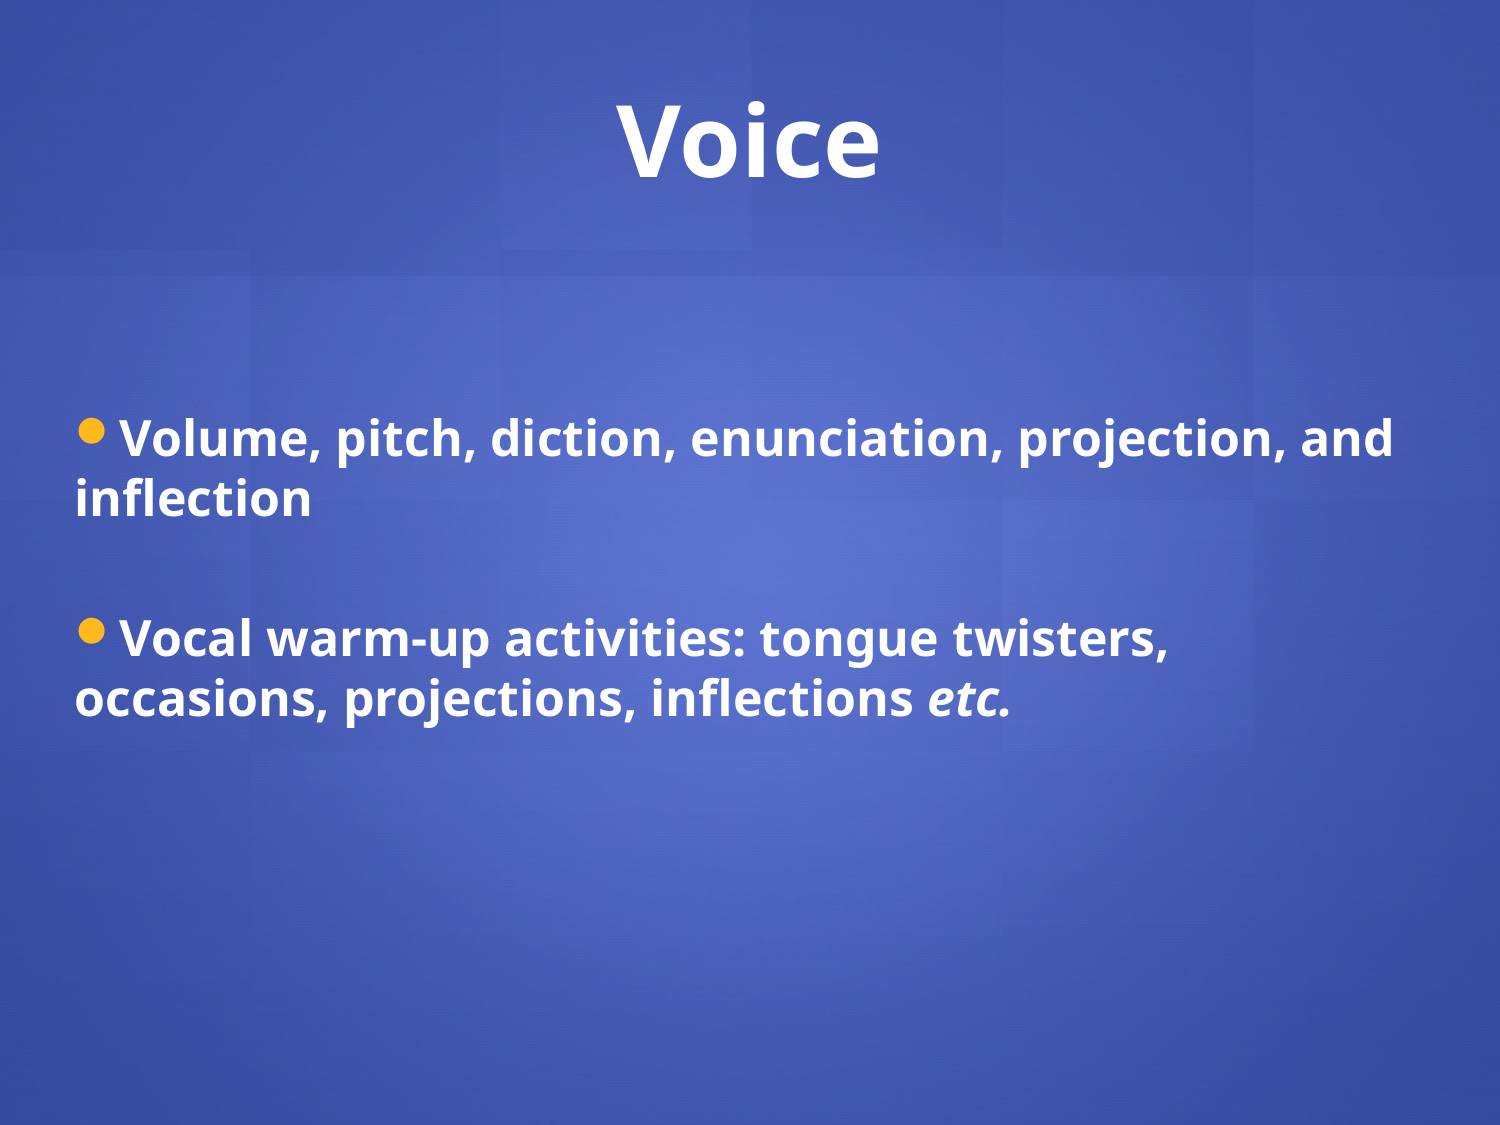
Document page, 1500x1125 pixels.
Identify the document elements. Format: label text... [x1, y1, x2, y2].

title Voice [74, 51, 1425, 226]
subtitle Volume, pitch, diction, enunciation, projection, and inflection Vocal warm-up activities: tongue twisters, occasions, projections, inflections etc. [74, 270, 1425, 999]
